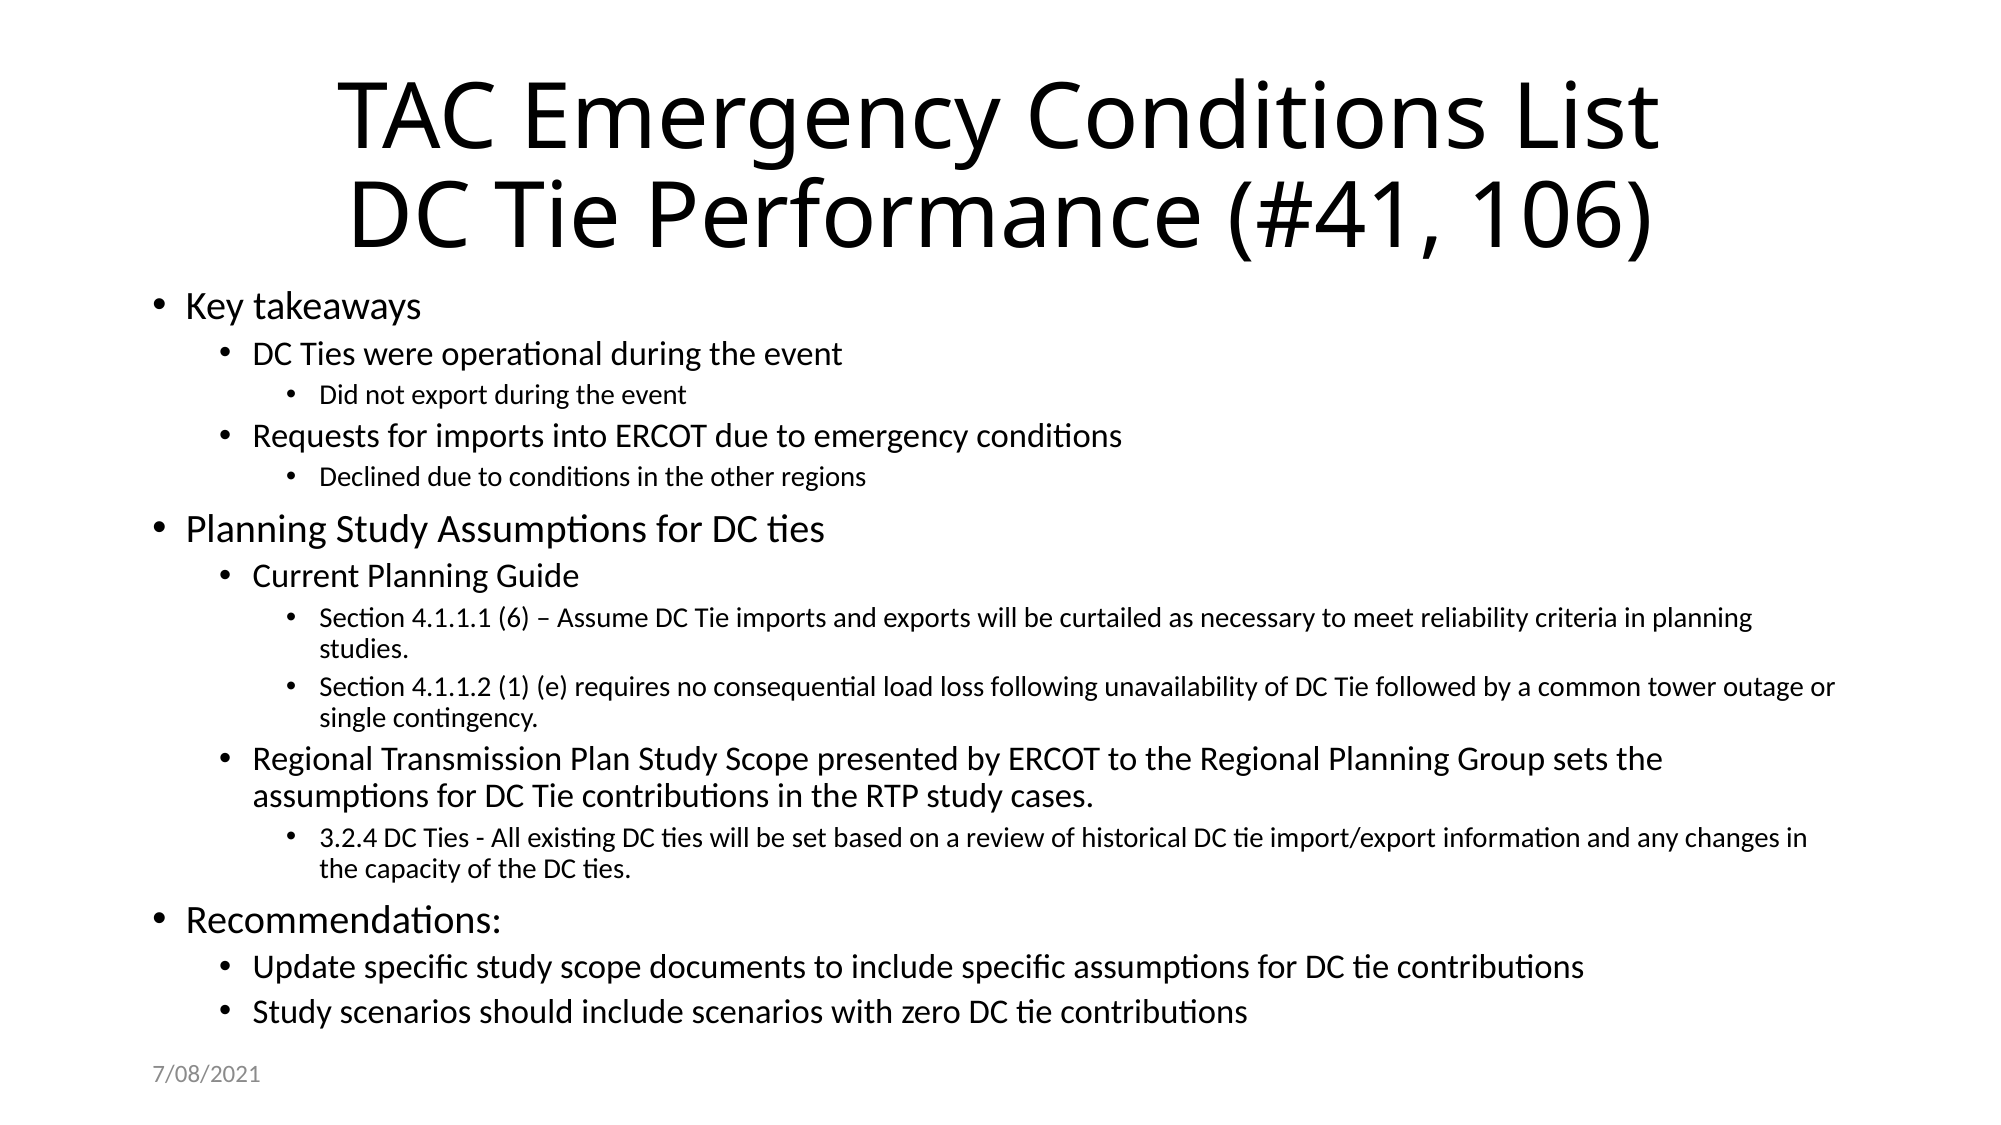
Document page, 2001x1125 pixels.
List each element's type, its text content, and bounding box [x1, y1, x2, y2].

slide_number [137, 1042, 588, 1103]
list Key takeaways DC Ties were operational during the event Did not export during the event Requests for imports into ERCOT due to emergency conditions Declined due to conditions in the other regions Planning Study Assumptions for DC ties Current Planning Guide Section 4.1.1.1 (6) – Assume DC Tie imports and exports will be curtailed as necessary to meet reliability criteria in planning studies. Section 4.1.1.2 (1) (e) requires no consequential load loss following unavailability of DC Tie followed by a common tower outage or single contingency. Regional Transmission Plan Study Scope presented by ERCOT to the Regional Planning Group sets the assumptions for DC Tie contributions in the RTP study cases. 3.2.4 DC Ties - All existing DC ties will be set based on a review of historical DC tie import/export information and any changes in the capacity of the DC ties. Recommendations: Update specific study scope documents to include specific assumptions for DC tie contributions Study scenarios should include scenarios with zero DC tie contributions [137, 277, 1863, 1043]
title TAC Emergency Conditions List DC Tie Performance (#41, 106) [137, 59, 1863, 277]
